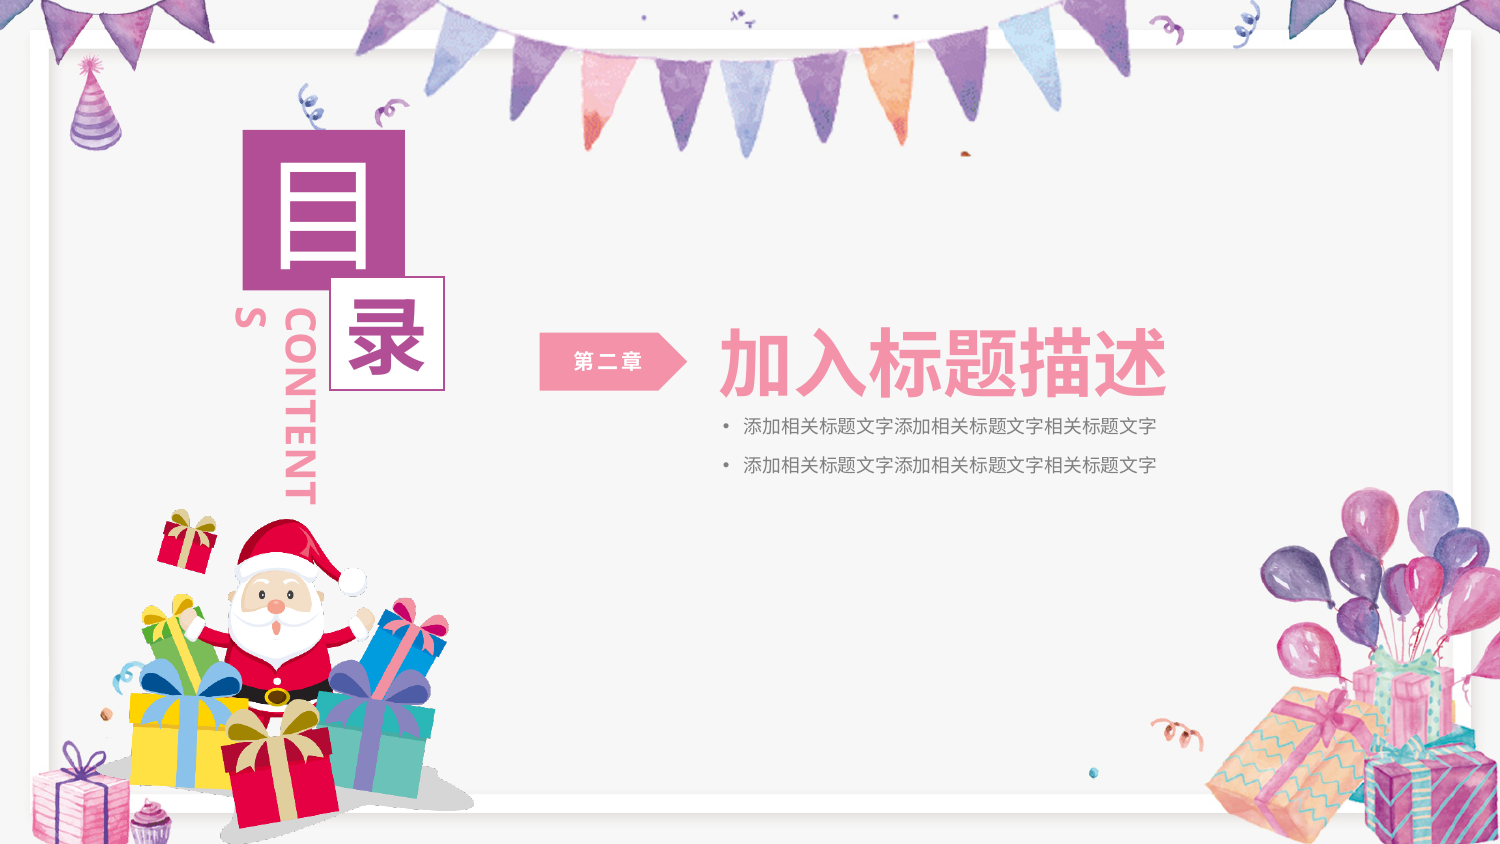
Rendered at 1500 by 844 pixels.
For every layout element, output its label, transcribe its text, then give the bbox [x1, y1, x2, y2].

text_box 添加相关标题文字添加相关标题文字相关标题文字 [708, 446, 1172, 484]
picture [0, 0, 1500, 844]
text_box 加入标题描述 [705, 316, 1182, 407]
text_box 第二章 [539, 332, 688, 391]
text_box 添加相关标题文字添加相关标题文字相关标题文字 [708, 407, 1172, 445]
